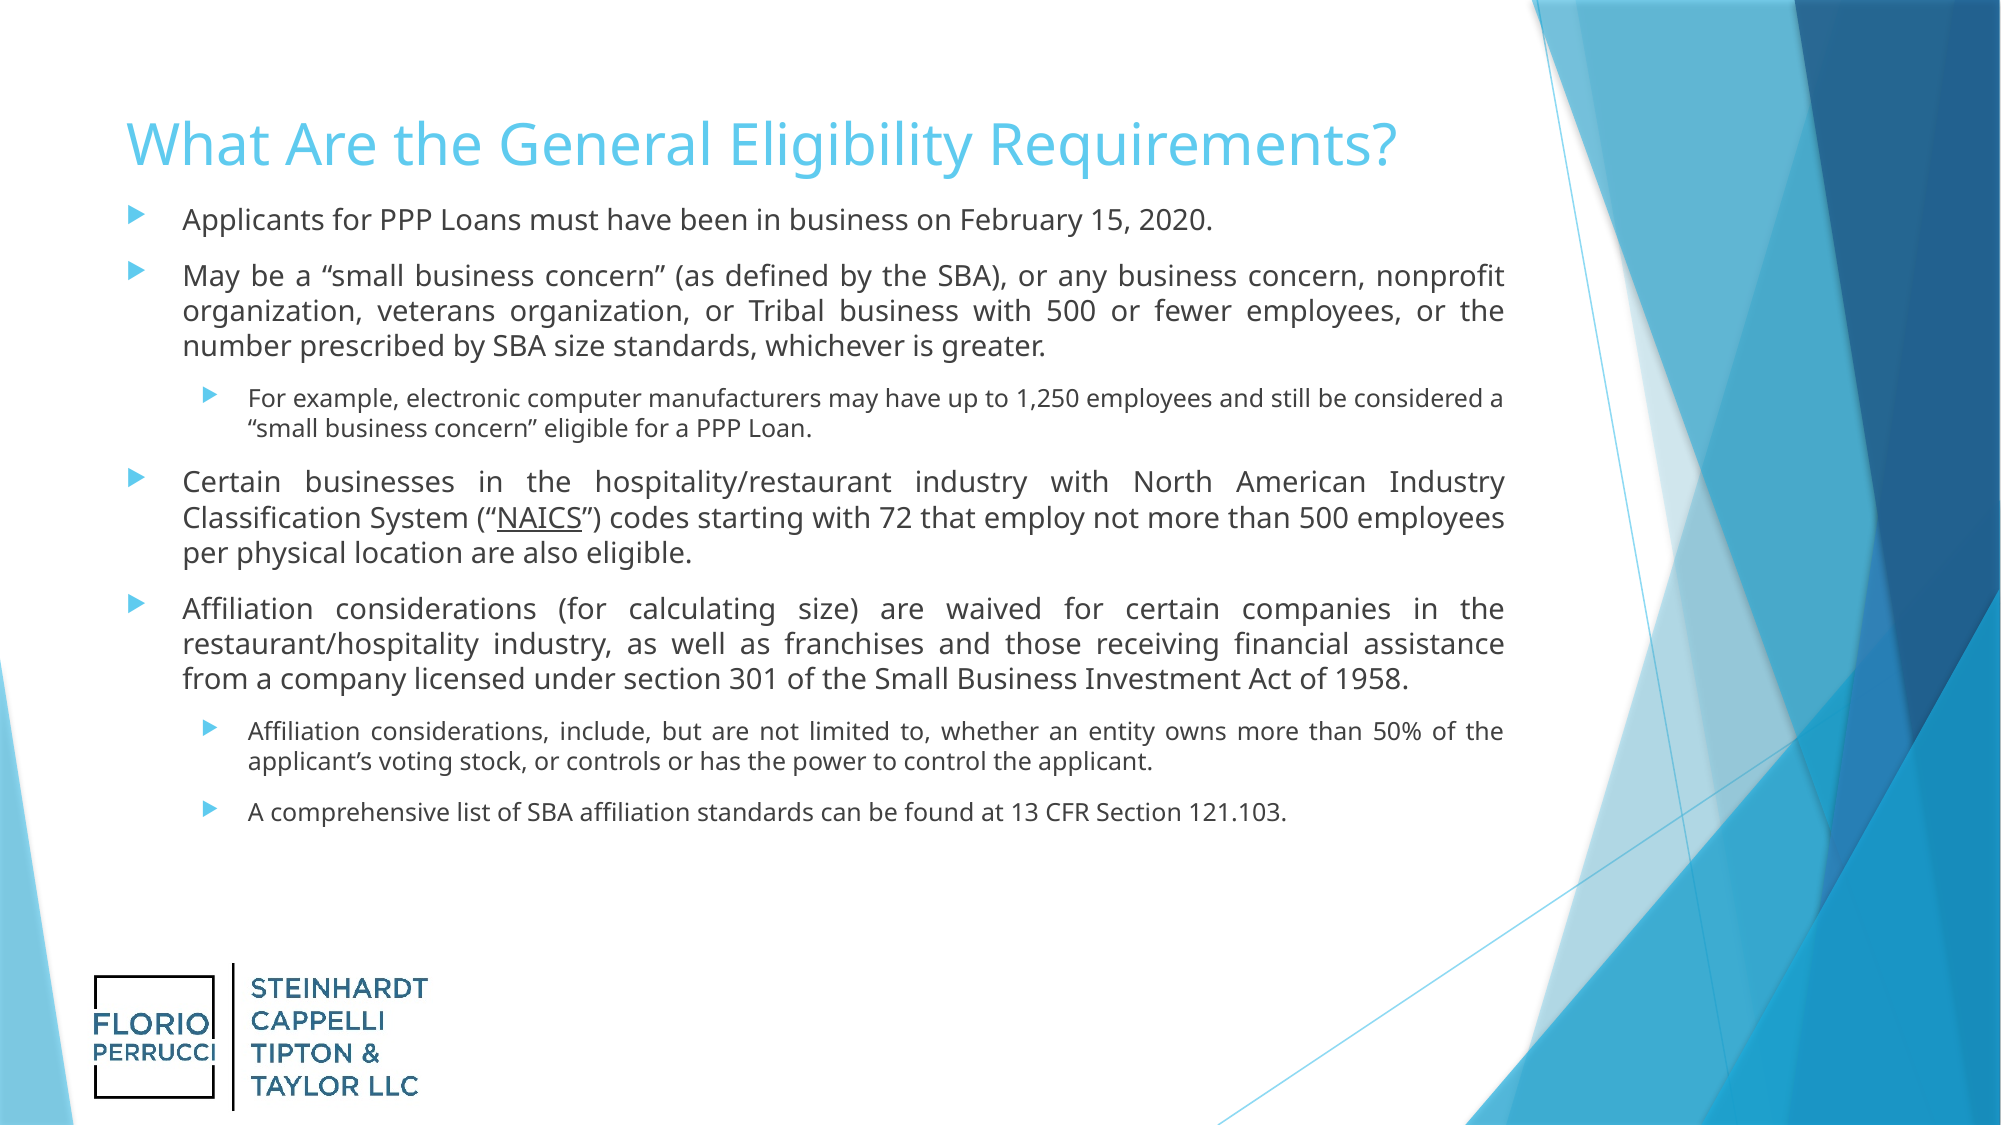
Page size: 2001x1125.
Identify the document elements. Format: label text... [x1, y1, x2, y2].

list Applicants for PPP Loans must have been in business on February 15, 2020. May be a “small business concern” (as defined by the SBA), or any business concern, nonprofit organization, veterans organization, or Tribal business with 500 or fewer employees, or the number prescribed by SBA size standards, whichever is greater. For example, electronic computer manufacturers may have up to 1,250 employees and still be considered a “small business concern” eligible for a PPP Loan. Certain businesses in the hospitality/restaurant industry with North American Industry Classification System (“NAICS”) codes starting with 72 that employ not more than 500 employees per physical location are also eligible. Affiliation considerations (for calculating size) are waived for certain companies in the restaurant/hospitality industry, as well as franchises and those receiving financial assistance from a company licensed under section 301 of the Small Business Investment Act of 1958. Affiliation considerations, include, but are not limited to, whether an entity owns more than 50% of the applicant’s voting stock, or controls or has the power to control the applicant. A comprehensive list of SBA affiliation standards can be found at 13 CFR Section 121.103. [111, 193, 1522, 963]
picture [87, 961, 505, 1114]
title What Are the General Eligibility Requirements? [111, 99, 1522, 193]
